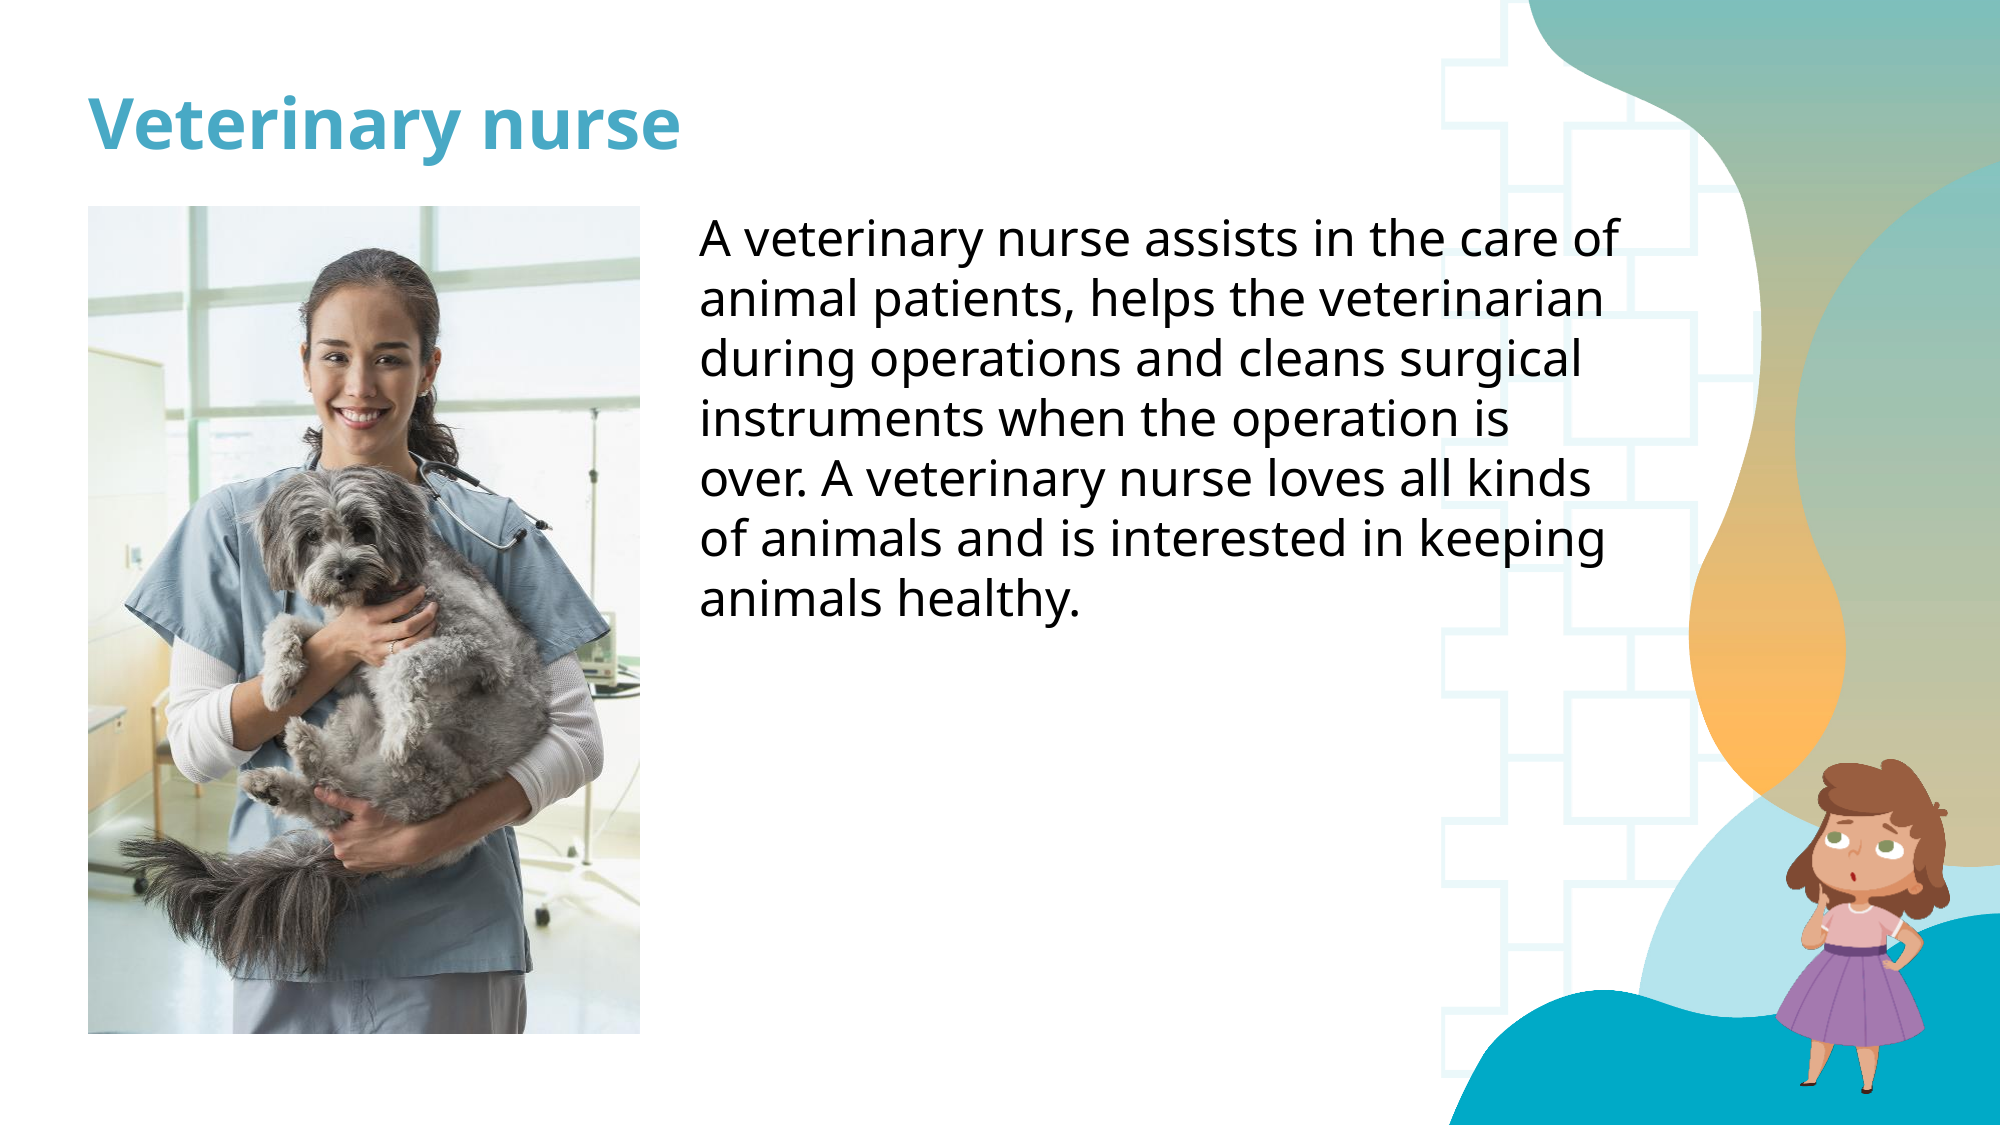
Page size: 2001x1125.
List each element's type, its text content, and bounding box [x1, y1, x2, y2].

list A veterinary nurse assists in the care of animal patients, helps the veterinarian during operations and cleans surgical instruments when the operation is over. A veterinary nurse loves all kinds of animals and is interested in keeping animals healthy. [699, 206, 1631, 1034]
title Veterinary nurse [88, 88, 1654, 161]
picture [88, 206, 640, 1034]
picture [1316, 0, 2000, 1125]
